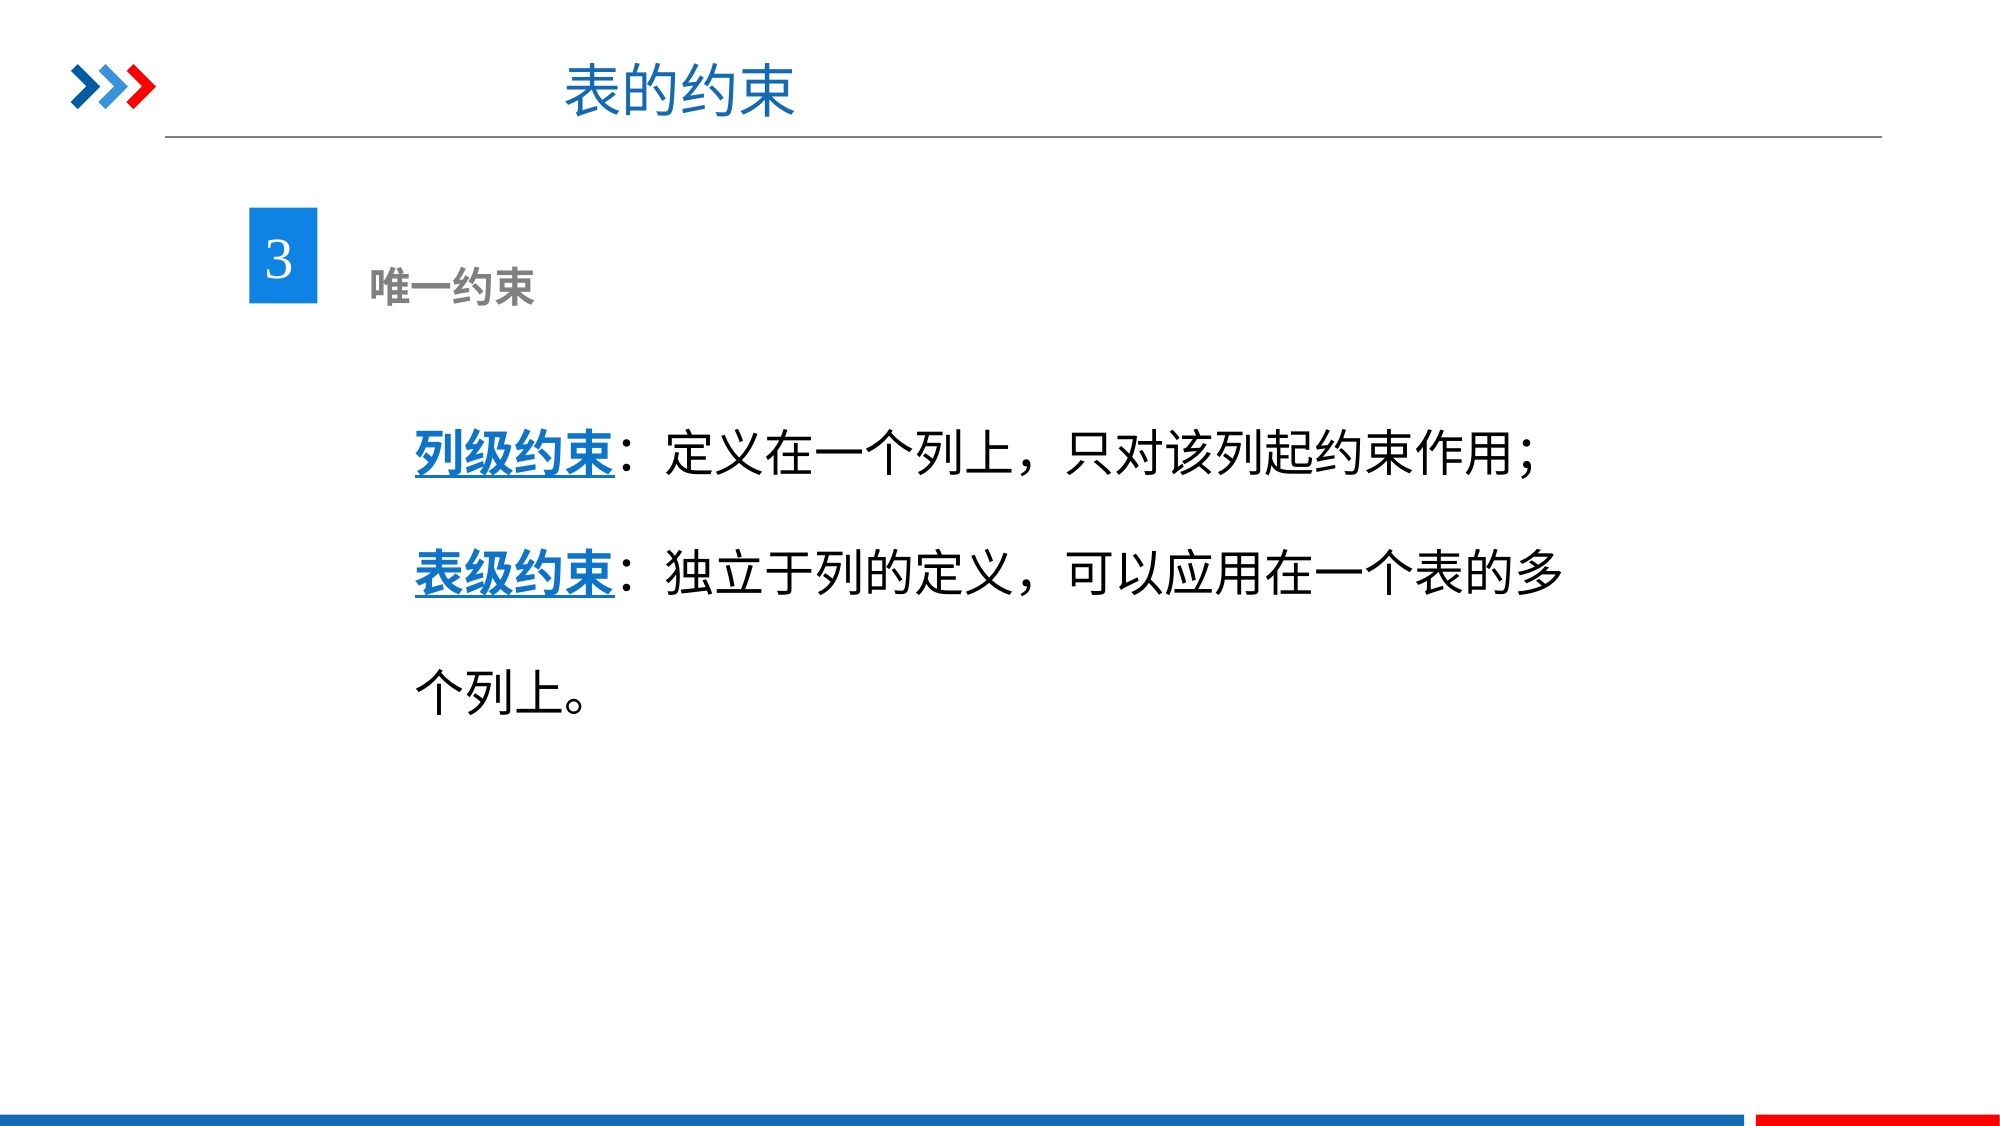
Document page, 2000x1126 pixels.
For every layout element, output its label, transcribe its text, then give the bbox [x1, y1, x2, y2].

text_box 唯一约束 [319, 245, 1092, 320]
title 表的约束 [521, 25, 1296, 153]
text_box 列级约束：定义在一个列上，只对该列起约束作用； 表级约束：独立于列的定义，可以应用在一个表的多个列上。 [399, 353, 1613, 729]
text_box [249, 207, 318, 304]
